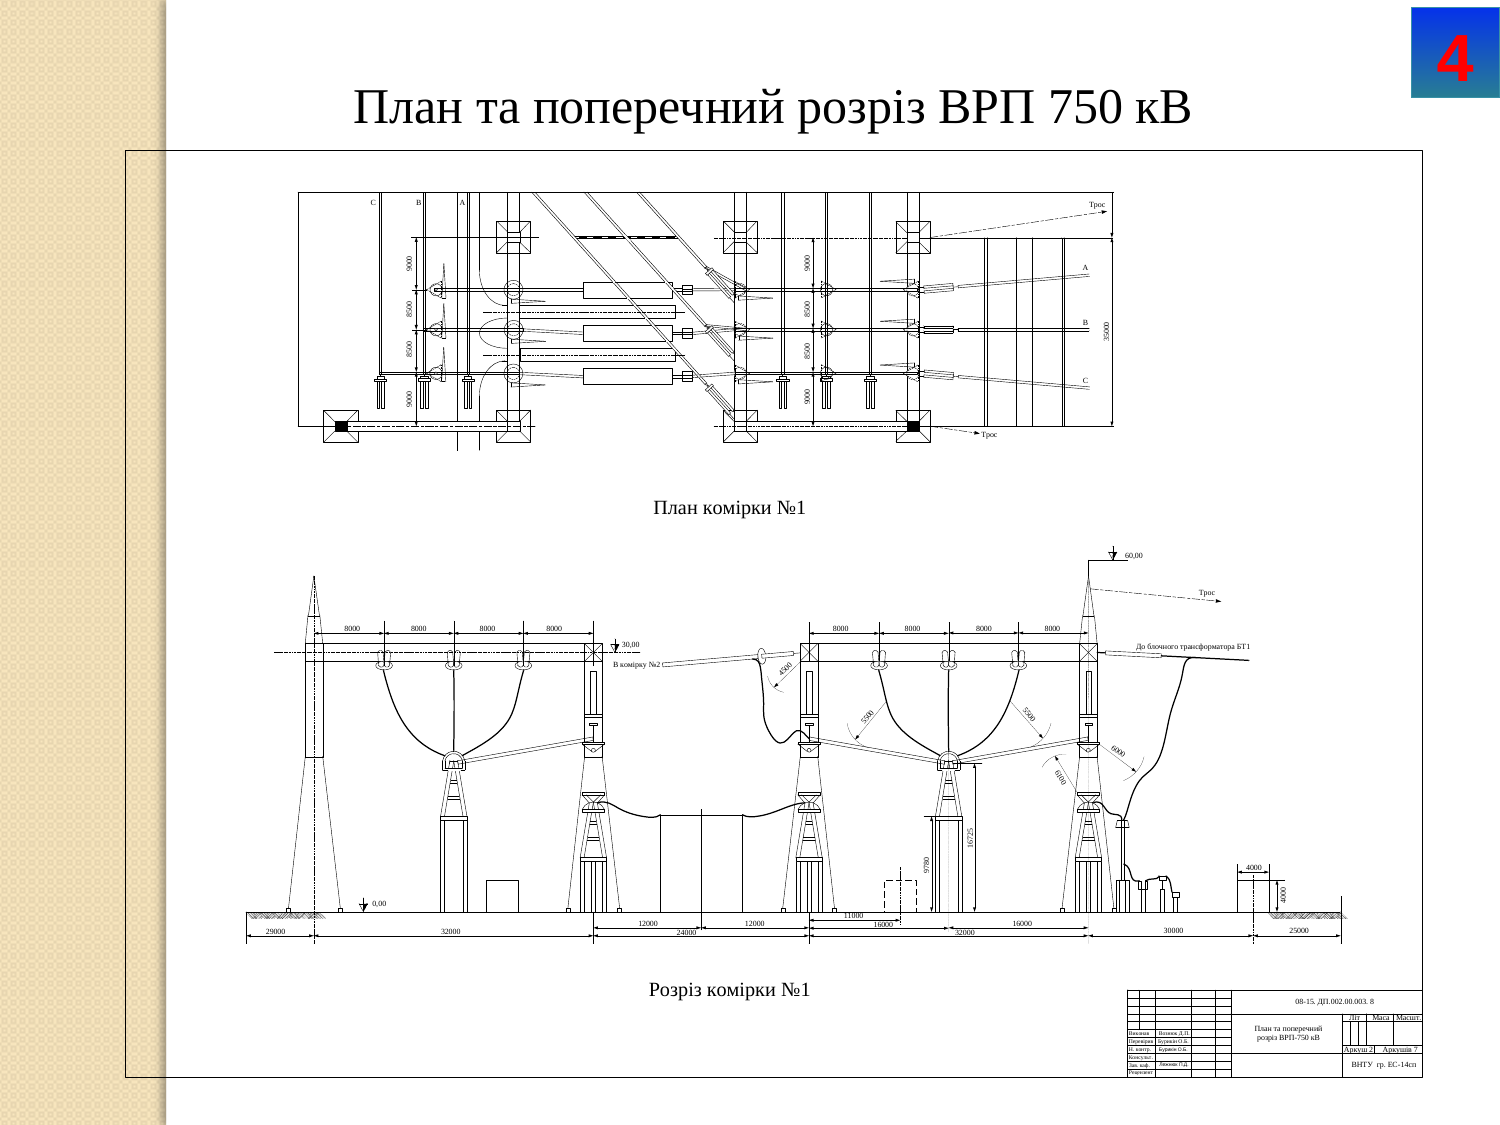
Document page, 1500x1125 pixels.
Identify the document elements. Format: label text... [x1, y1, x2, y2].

picture [123, 148, 1424, 1079]
text_box 4 [1411, 7, 1500, 98]
text_box План та поперечний розріз ВРП 750 кВ [123, 66, 1424, 142]
